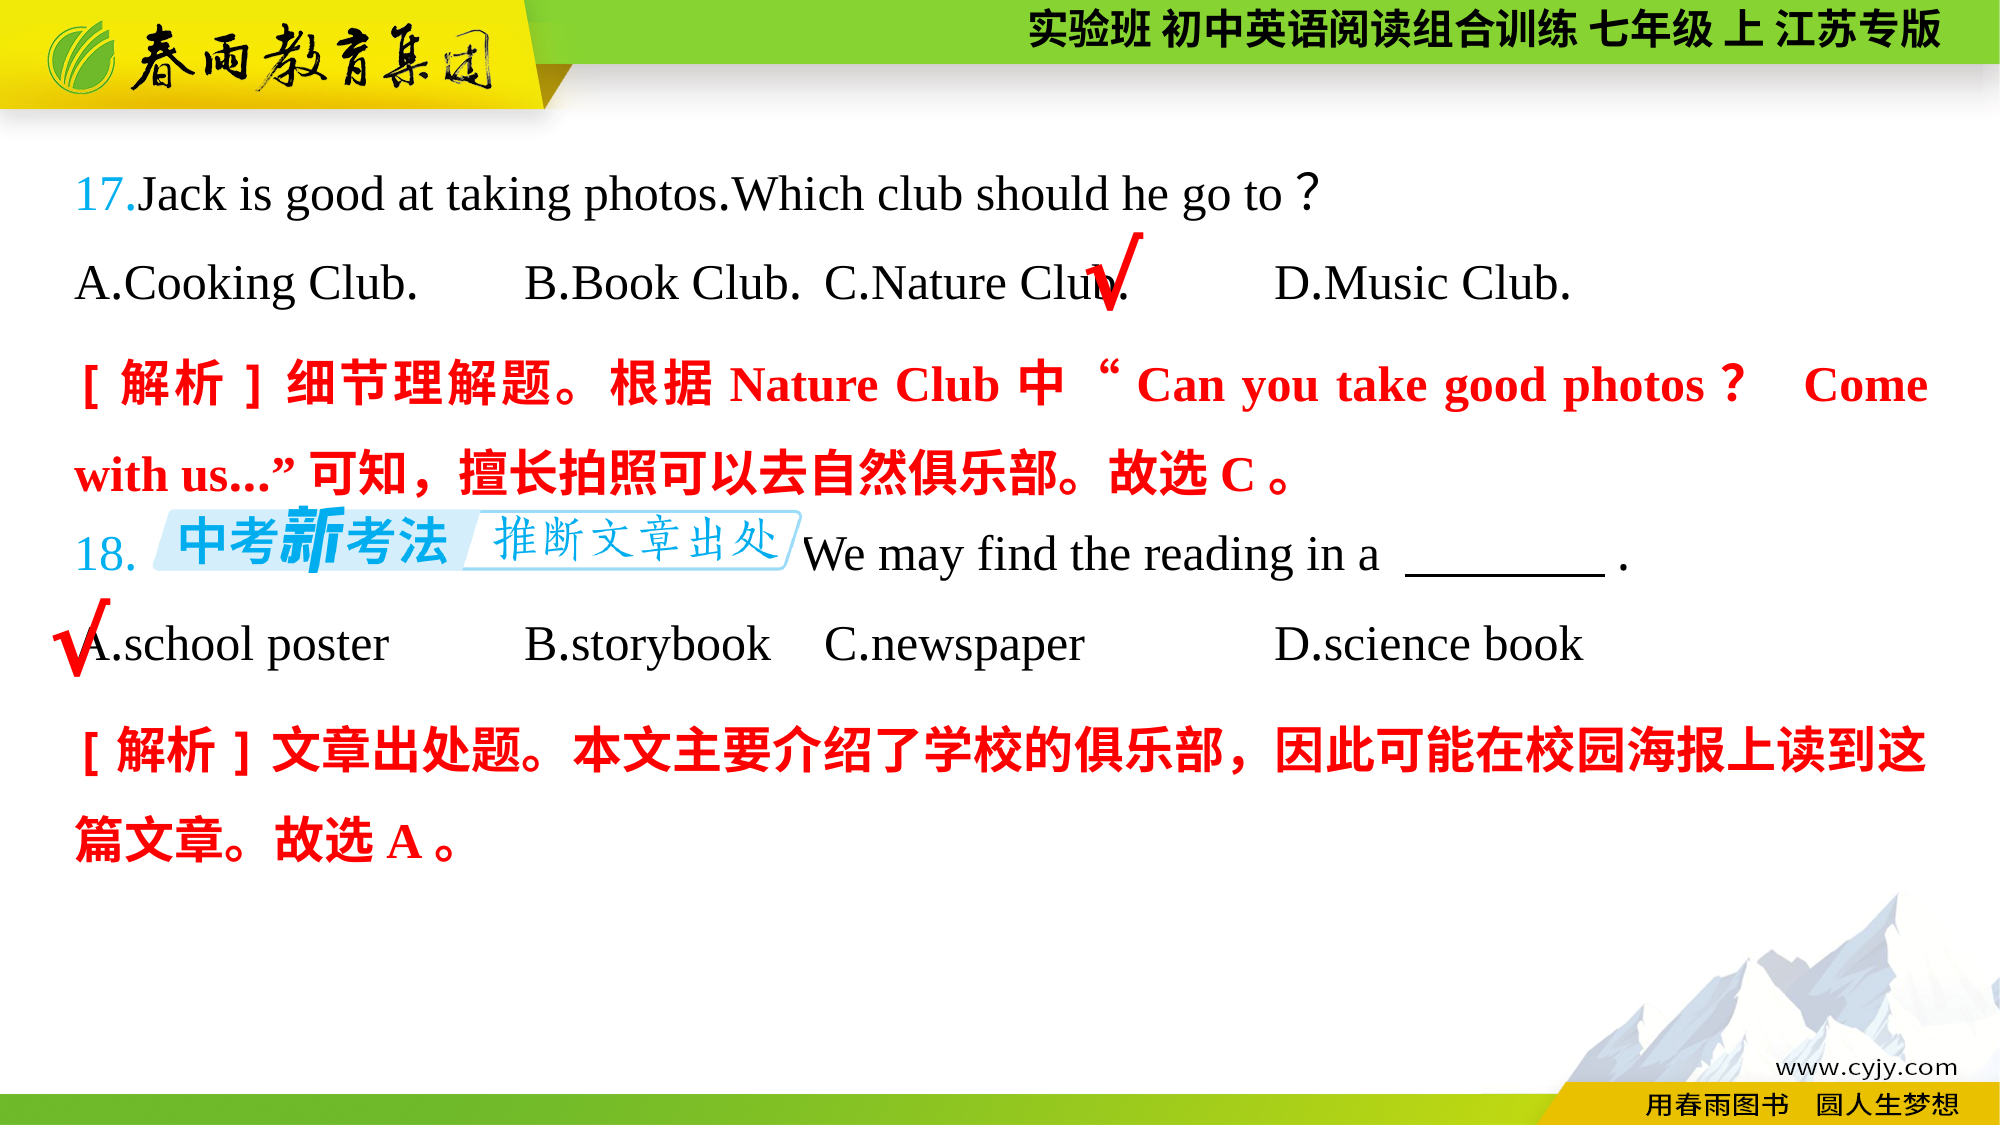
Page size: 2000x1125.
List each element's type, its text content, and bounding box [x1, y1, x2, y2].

text_box √ [1067, 210, 1165, 314]
text_box [解析]文章出处题。本文主要介绍了学校的俱乐部，因此可能在校园海报上读到这篇文章。故选A。 [59, 680, 1944, 876]
list 17.Jack is good at taking photos.Which club should he go to？ A.Cooking Club. B.Book Club. C.Nature Club. D.Music Club. 18. We may find the reading in a . A.school poster B.storybook C.newspaper D.science book [59, 510, 1944, 680]
text_box √ [34, 575, 133, 701]
picture [0, 0, 2000, 1125]
text_box [解析]细节理解题。根据Nature Club中“Can you take good photos？ Come with us...”可知，擅长拍照可以去自然俱乐部。故选C。 [59, 314, 1944, 510]
list 17.Jack is good at taking photos.Which club should he go to？ A.Cooking Club. B.Book Club. C.Nature Club. D.Music Club. 18. We may find the reading in a . A.school poster B.storybook C.newspaper D.science book [59, 122, 1944, 314]
